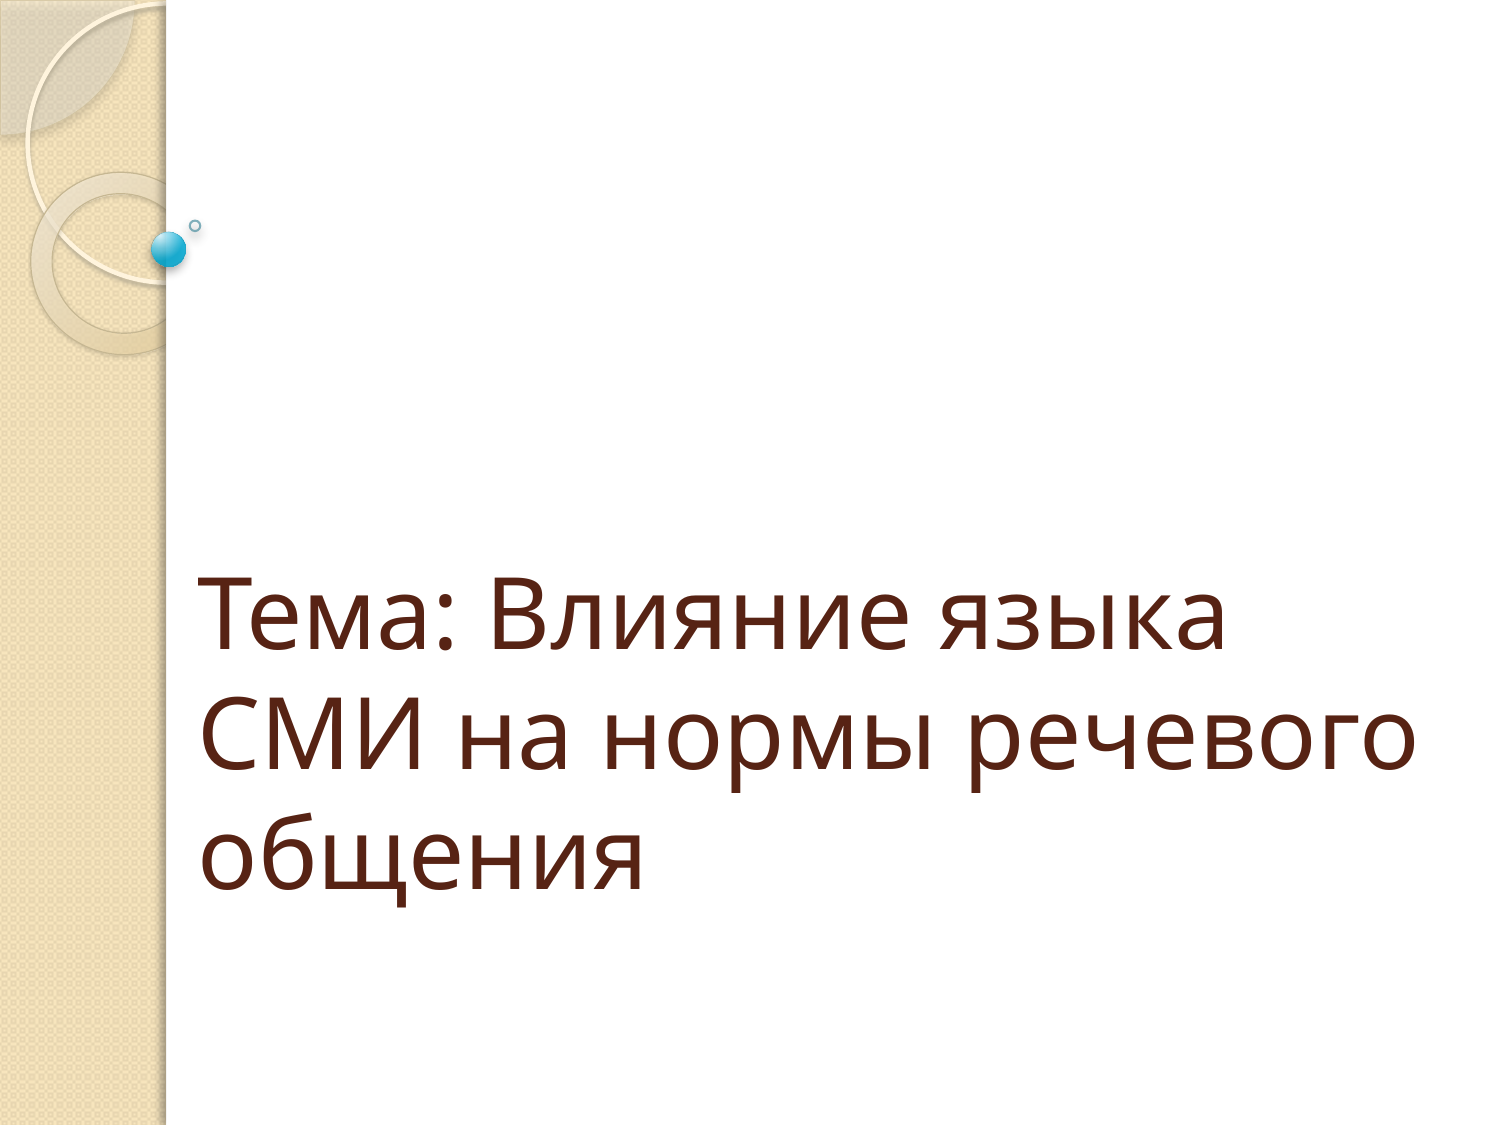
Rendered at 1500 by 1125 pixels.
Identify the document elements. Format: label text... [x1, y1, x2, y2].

title Тема: Влияние языка СМИ на нормы речевого общения [183, 243, 1458, 917]
